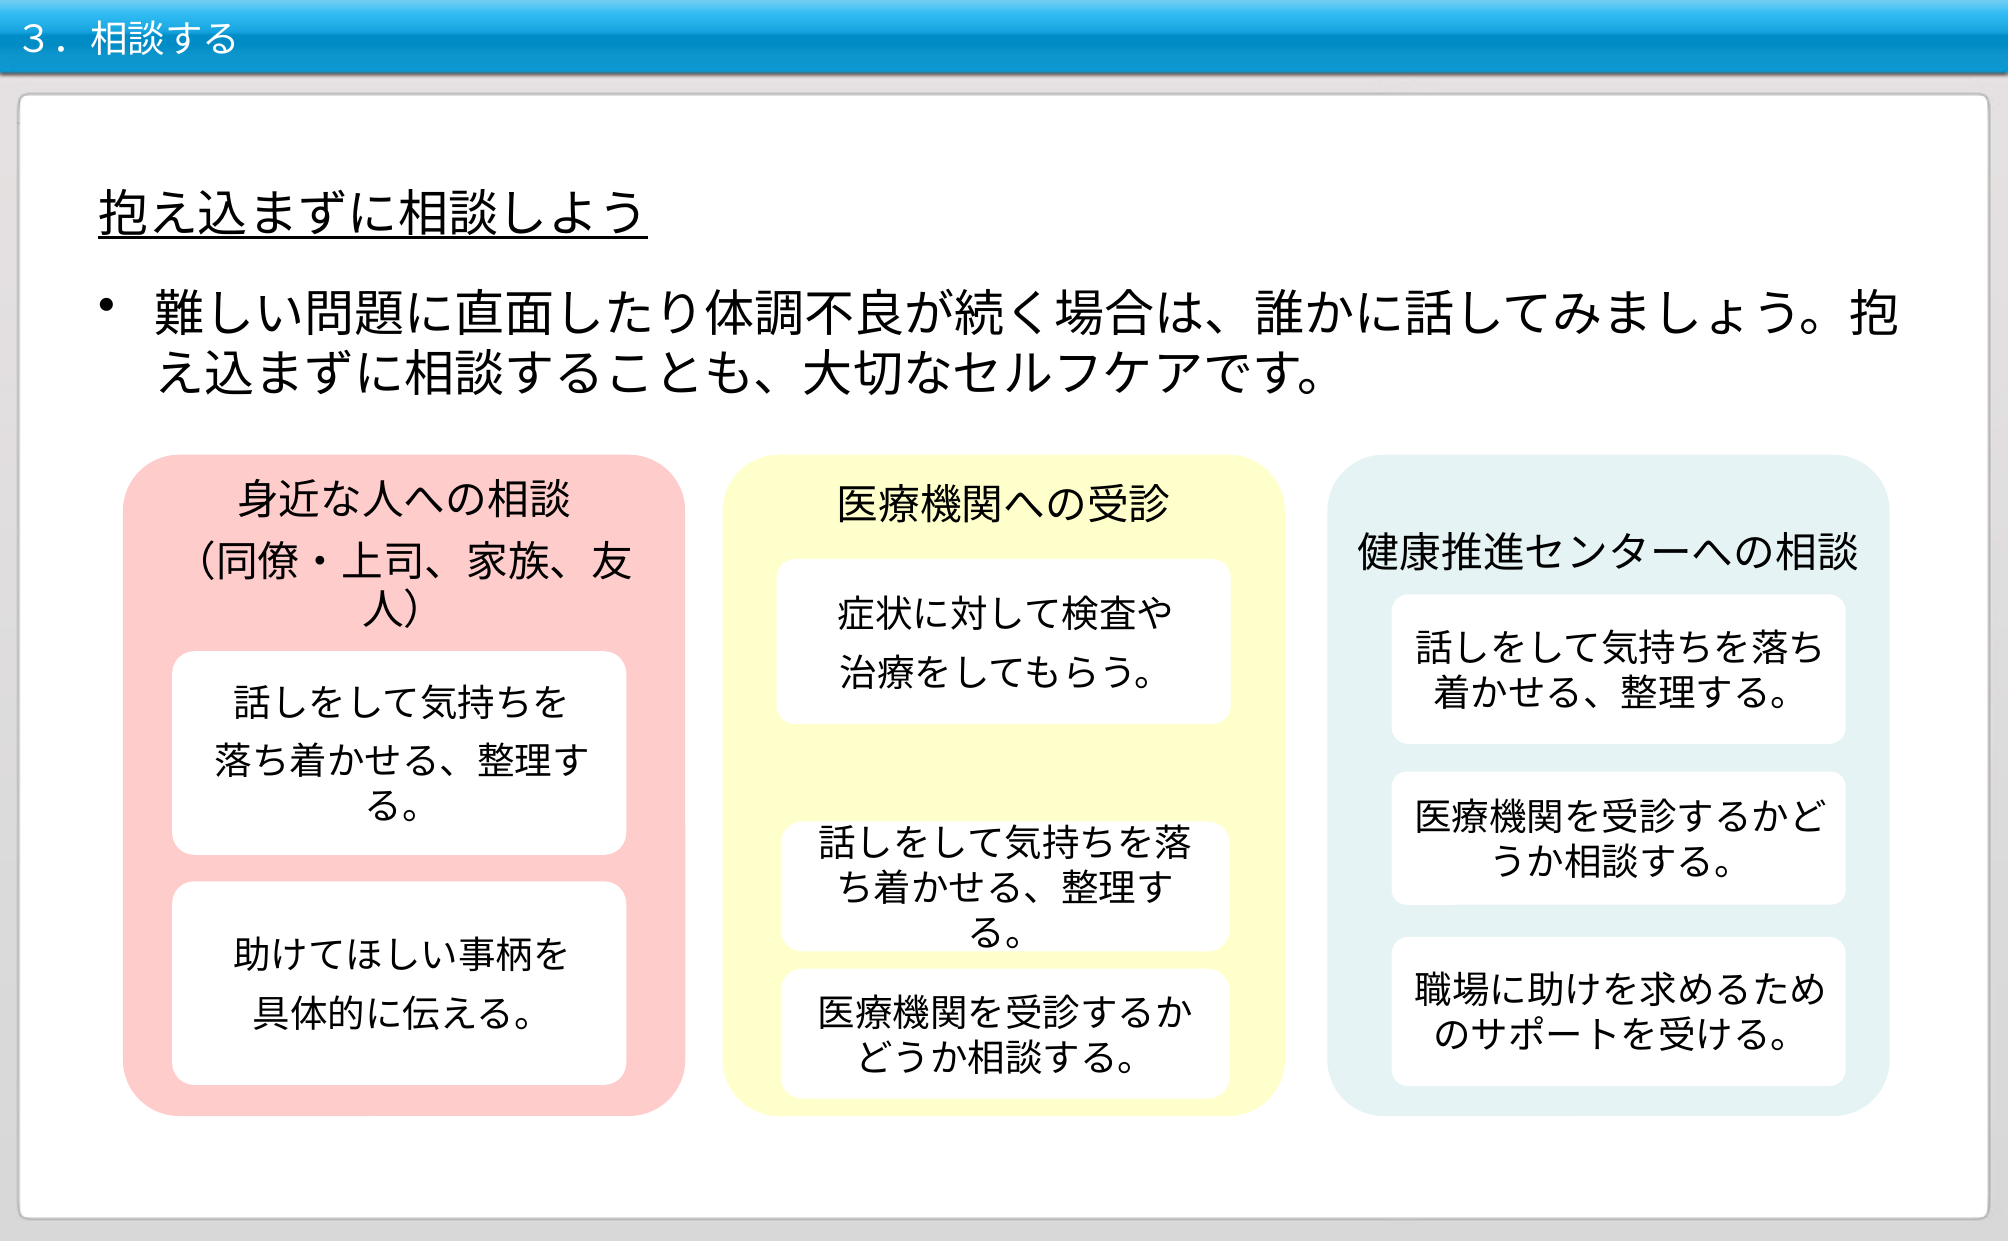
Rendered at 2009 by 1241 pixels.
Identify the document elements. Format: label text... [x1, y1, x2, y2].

list 抱え込まずに相談しよう 難しい問題に直面したり体調不良が続く場合は、誰かに話してみましょう。抱え込まずに相談することも、大切なセルフケアです。 [39, 122, 1961, 1187]
picture [0, 76, 2008, 1241]
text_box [117, 454, 1890, 1117]
title ３．相談する [0, 0, 2008, 76]
